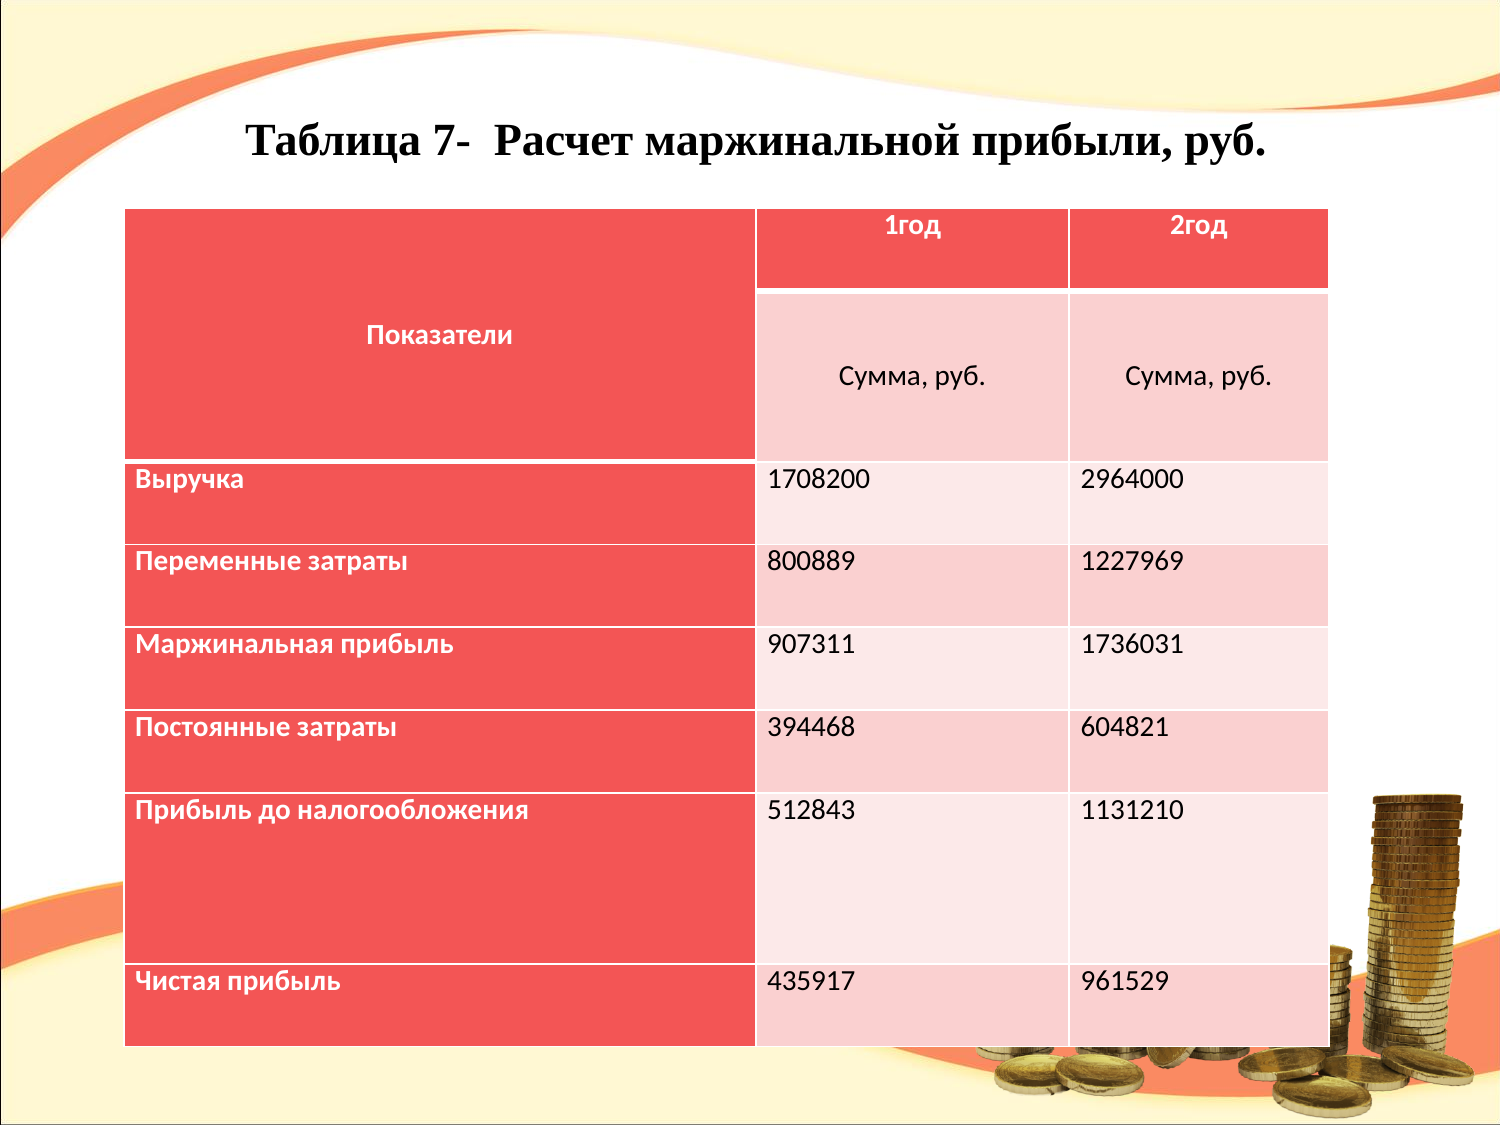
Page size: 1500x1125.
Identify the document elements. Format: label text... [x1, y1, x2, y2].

table_cell 435917 [757, 965, 969, 1046]
table_cell 907311 [757, 628, 1068, 709]
table_cell Чистая прибыль [125, 965, 755, 1046]
table_cell Сумма, руб. [1070, 294, 1328, 461]
table_cell 1708200 [757, 463, 1068, 544]
table_cell 2964000 [1070, 463, 1328, 544]
table_cell 1736031 [1070, 628, 1328, 709]
table_cell Маржинальная прибыль [125, 628, 755, 709]
table_cell Сумма, руб. [757, 294, 1068, 461]
table_header 1год [757, 209, 1068, 288]
table_cell Прибыль до налогообложения [125, 794, 755, 963]
table_cell 394468 [757, 711, 1068, 792]
table_cell 800889 [757, 545, 1068, 626]
table_cell Постоянные затраты [125, 711, 755, 792]
table_header 2год [1070, 209, 1328, 288]
text_box Таблица 7- Расчет маржинальной прибыли, руб. [230, 101, 1306, 173]
table_cell 604821 [1070, 711, 1328, 792]
picture [0, 0, 1500, 1125]
table_header Показатели [125, 209, 755, 459]
table_cell 512843 [757, 794, 972, 963]
table_cell Переменные затраты [125, 545, 755, 626]
table_cell Выручка [125, 464, 755, 544]
table_cell 1227969 [1070, 545, 1328, 626]
